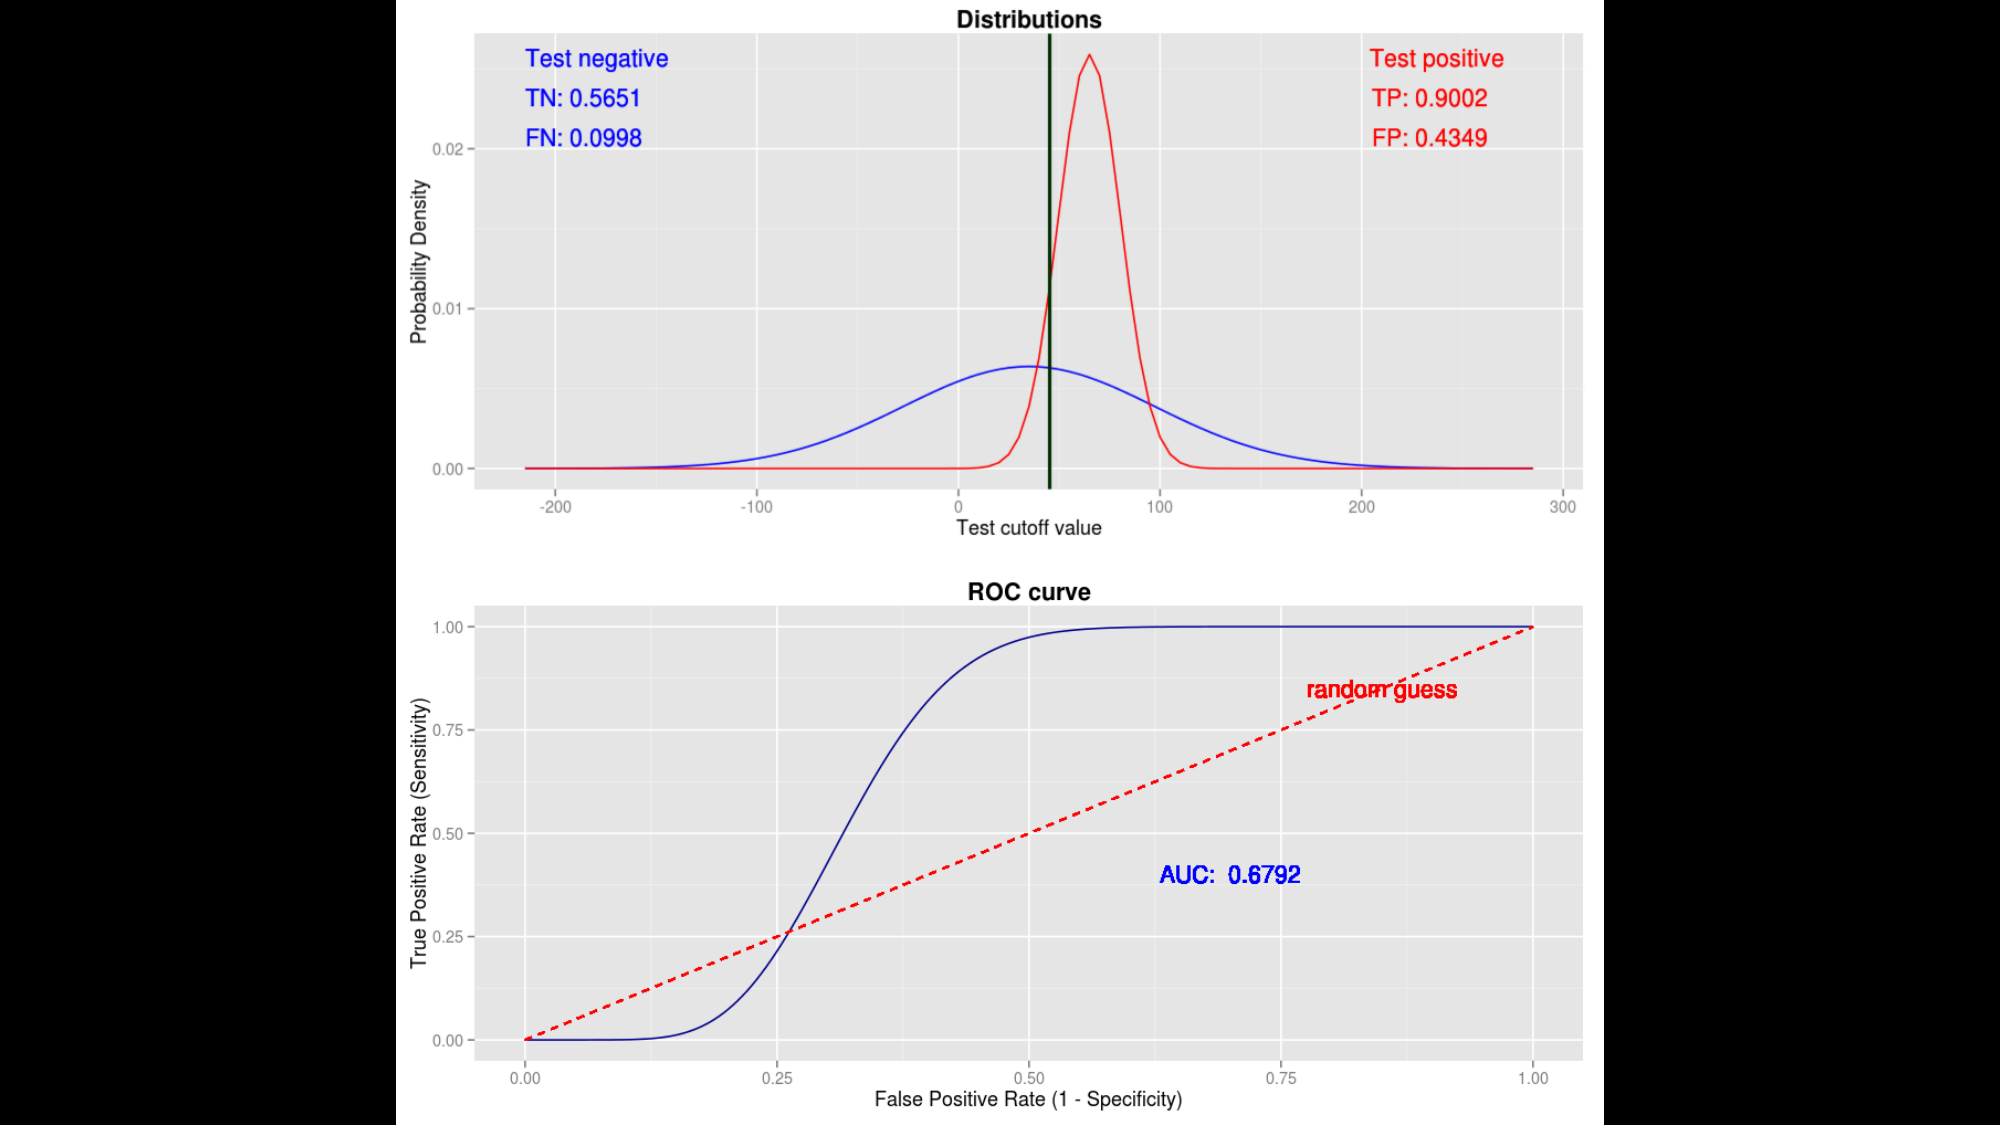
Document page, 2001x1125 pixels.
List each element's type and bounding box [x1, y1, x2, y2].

picture [396, 0, 1604, 1125]
